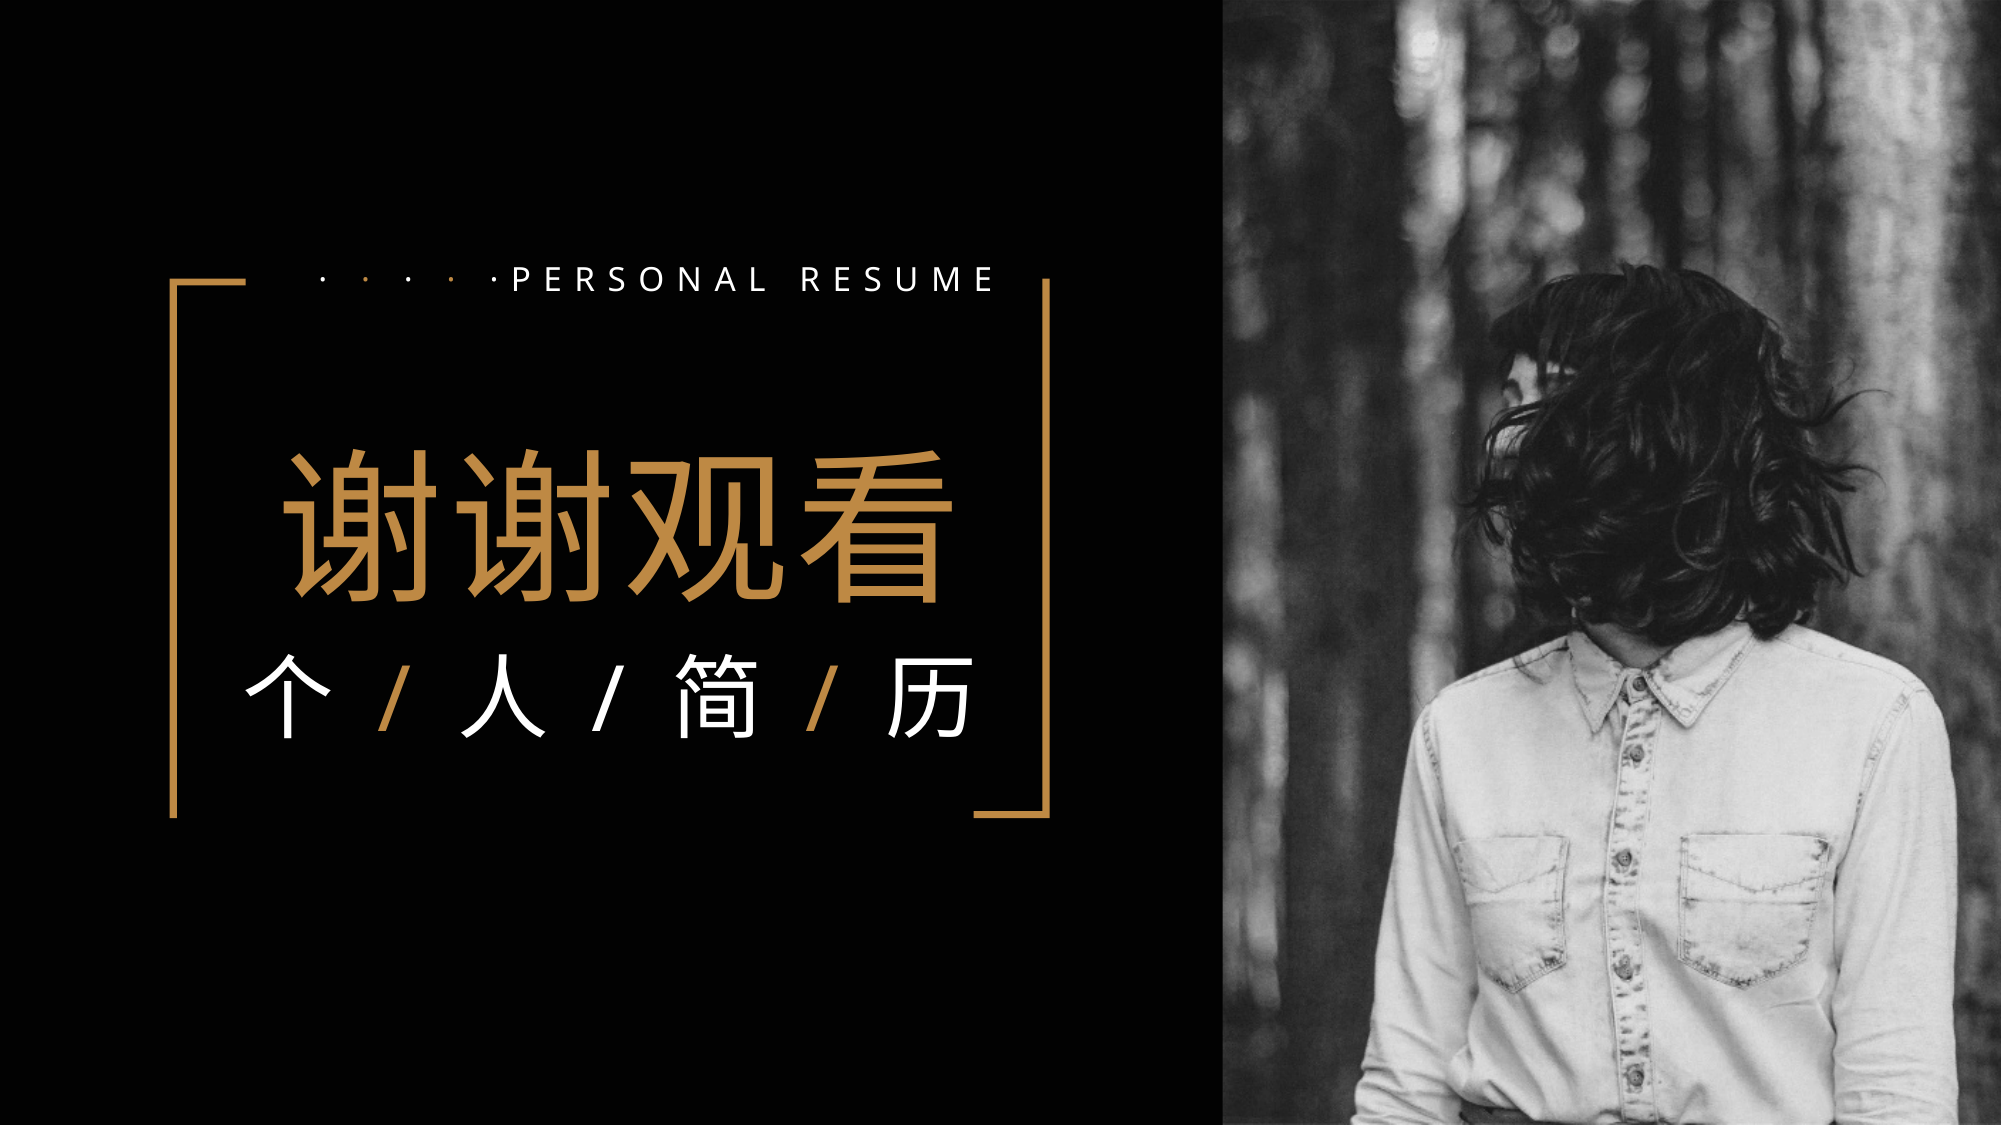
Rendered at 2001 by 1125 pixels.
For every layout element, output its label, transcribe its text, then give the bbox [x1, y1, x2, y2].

picture [1222, 0, 2000, 1125]
text_box · · · · ·PERSONAL RESUME [303, 250, 1009, 278]
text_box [169, 278, 1050, 819]
